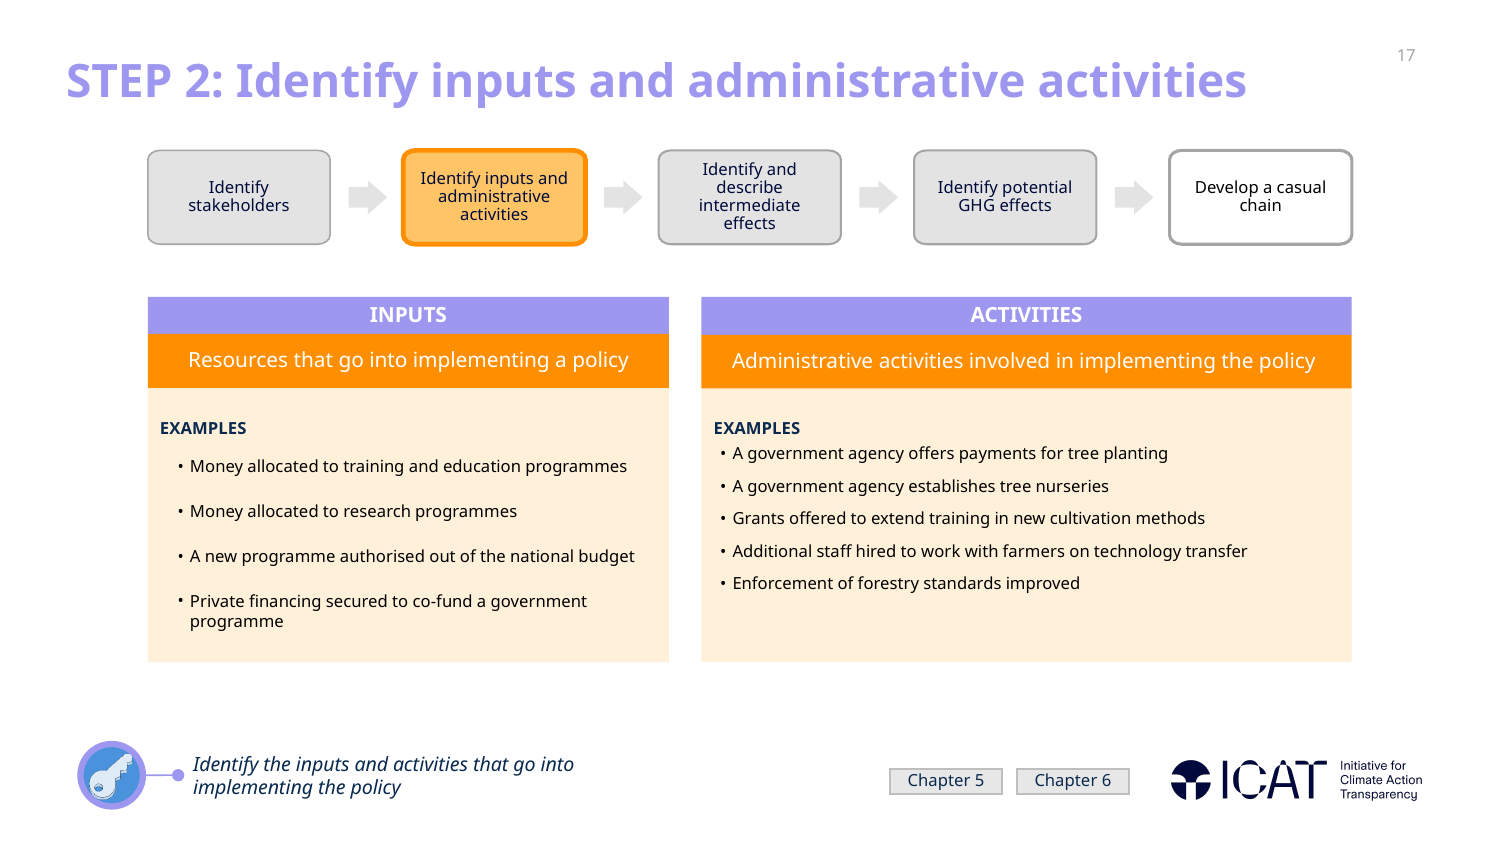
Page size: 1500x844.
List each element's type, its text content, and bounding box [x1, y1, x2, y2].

text_box [604, 180, 643, 215]
picture [80, 743, 144, 807]
text_box Identify potential GHG effects [914, 150, 1097, 245]
text_box [890, 769, 1002, 795]
text_box [1114, 180, 1154, 215]
text_box EXAMPLES Money allocated to training and education programmes Money allocated to research programmes A new programme authorised out of the national budget Private financing secured to co-fund a government programme [147, 388, 669, 663]
text_box Administrative activities involved in implementing the policy [701, 334, 1352, 389]
title STEP 2: Identify inputs and administrative activities [51, 35, 1449, 130]
text_box [1018, 769, 1131, 795]
text_box INPUTS [147, 296, 669, 333]
text_box Identify and describe intermediate effects [658, 150, 841, 245]
text_box [348, 180, 388, 215]
text_box Resources that go into implementing a policy [147, 333, 669, 388]
text_box Identify stakeholders [147, 150, 331, 245]
text_box EXAMPLES A government agency offers payments for tree planting A government agency establishes tree nurseries Grants offered to extend training in new cultivation methods Additional staff hired to work with farmers on technology transfer Enforcement of forestry standards improved [701, 389, 1352, 663]
text_box ACTIVITIES [701, 296, 1352, 334]
text_box Identify inputs and administrative activities [403, 150, 586, 245]
text_box Identify the inputs and activities that go into implementing the policy [178, 744, 686, 807]
text_box [859, 180, 899, 215]
text_box Develop a casual chain [1169, 150, 1352, 245]
picture [1171, 724, 1459, 835]
